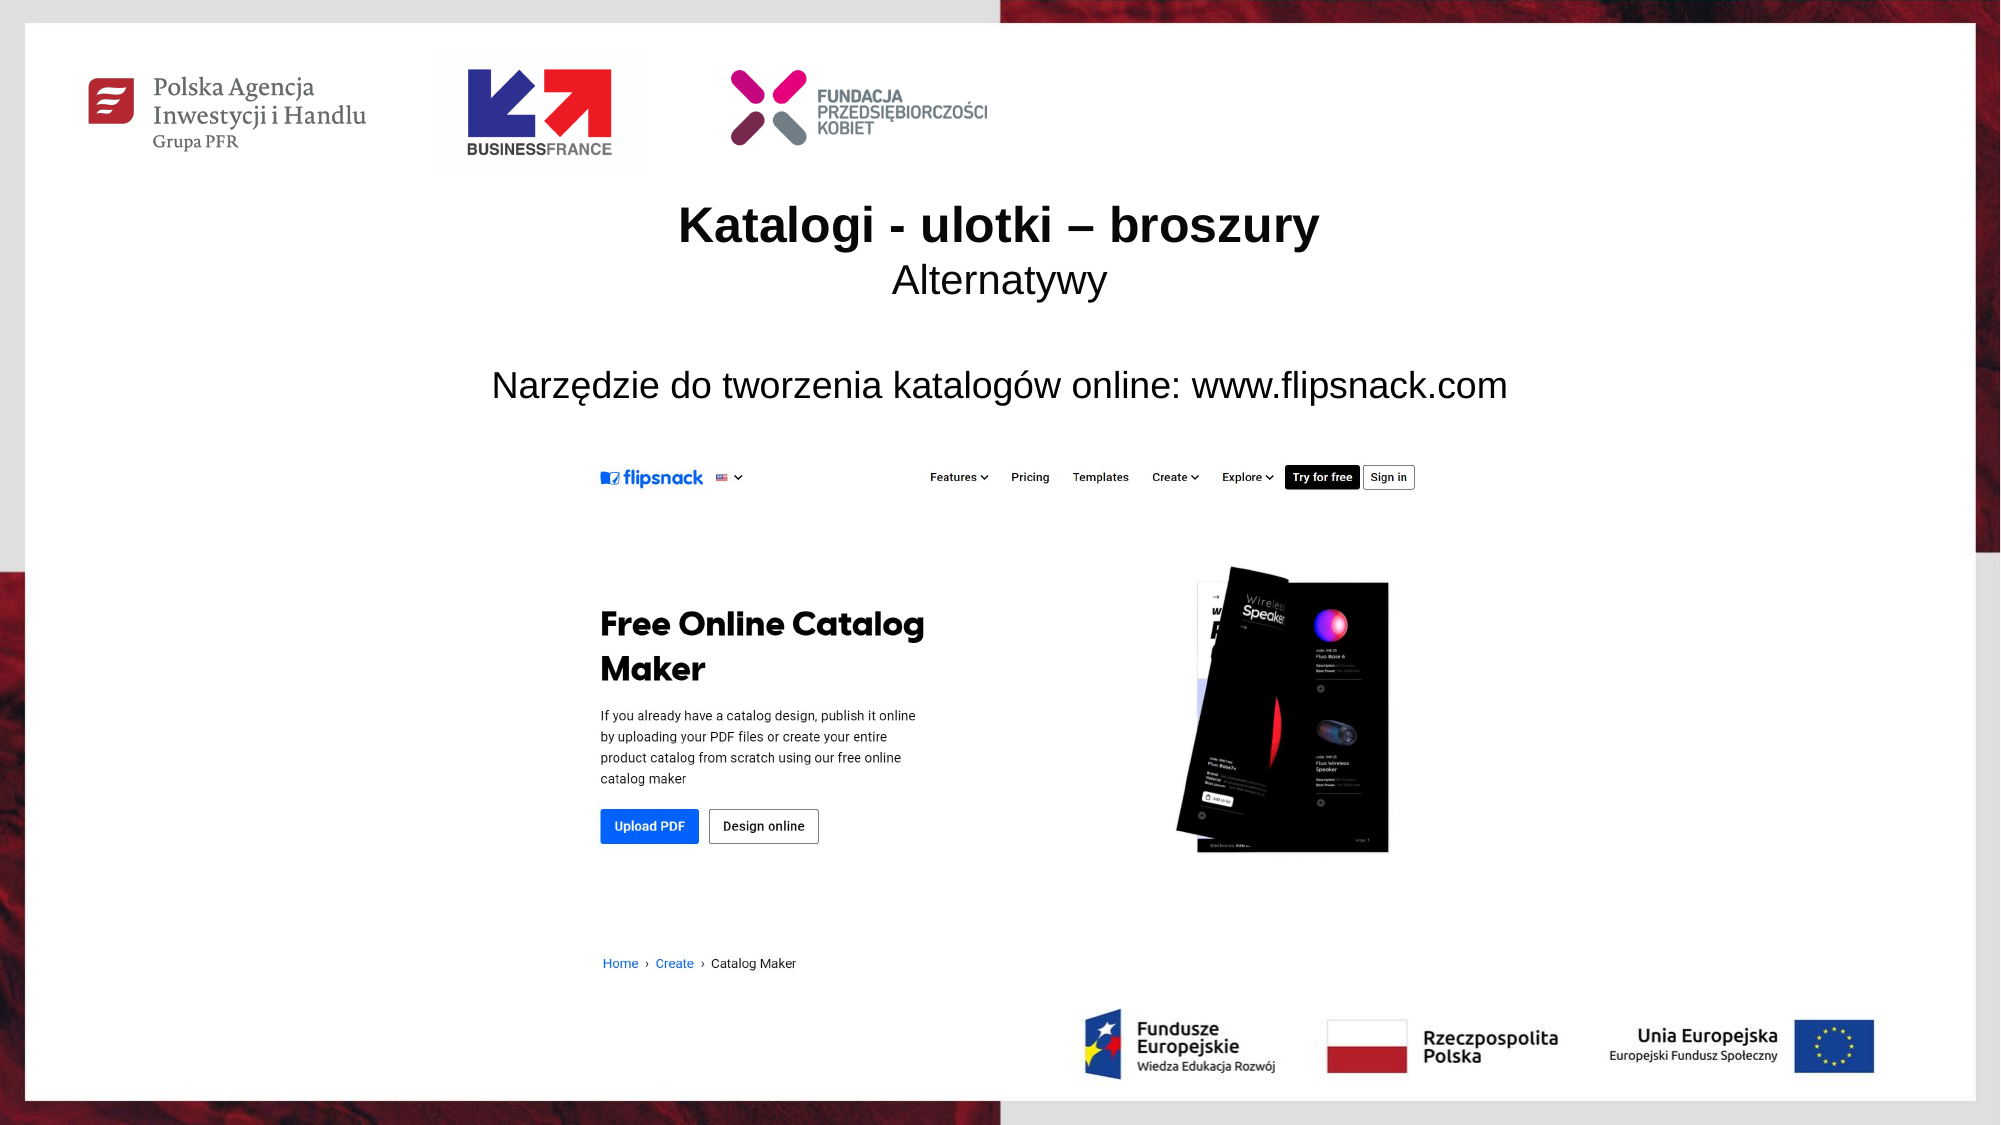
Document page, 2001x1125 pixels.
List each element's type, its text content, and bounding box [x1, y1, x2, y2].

text_box Katalogi - ulotki – broszury Alternatywy [453, 188, 1547, 307]
text_box Narzędzie do tworzenia katalogów online: www.flipsnack.com [442, 356, 1557, 411]
picture [0, 0, 2001, 1125]
